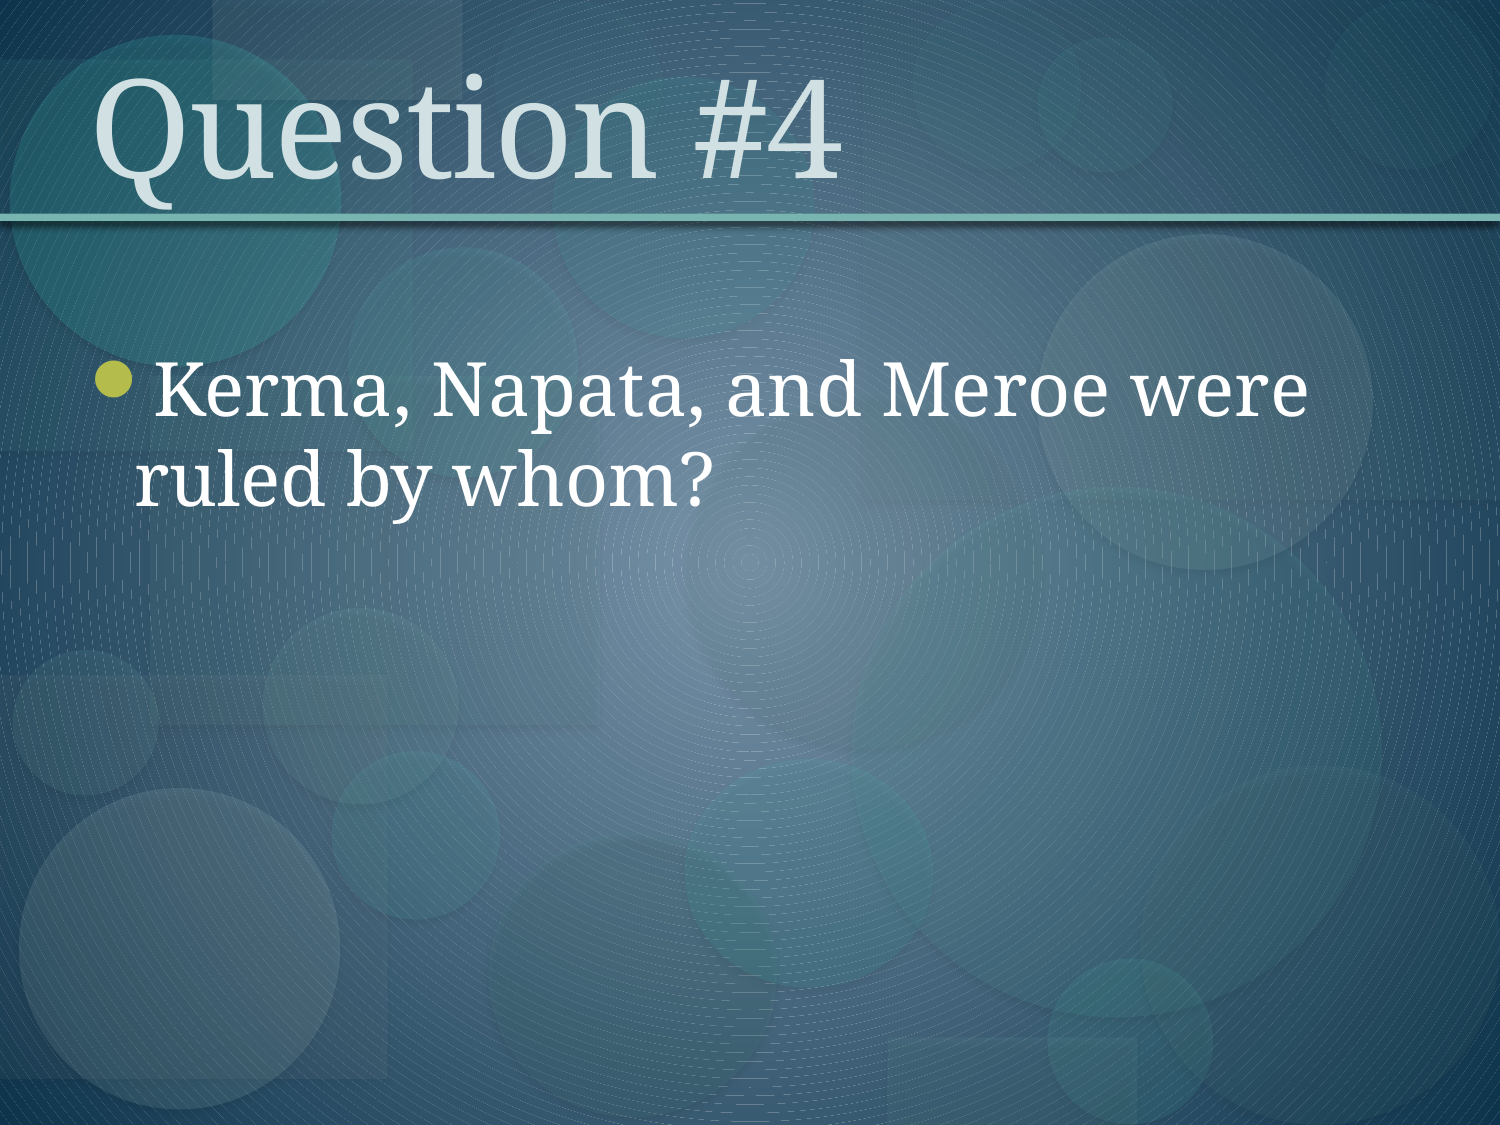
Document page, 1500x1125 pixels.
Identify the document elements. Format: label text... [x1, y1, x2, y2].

title Question #4 [75, 26, 1425, 214]
list Kerma, Napata, and Meroe were ruled by whom? [75, 249, 1425, 1000]
